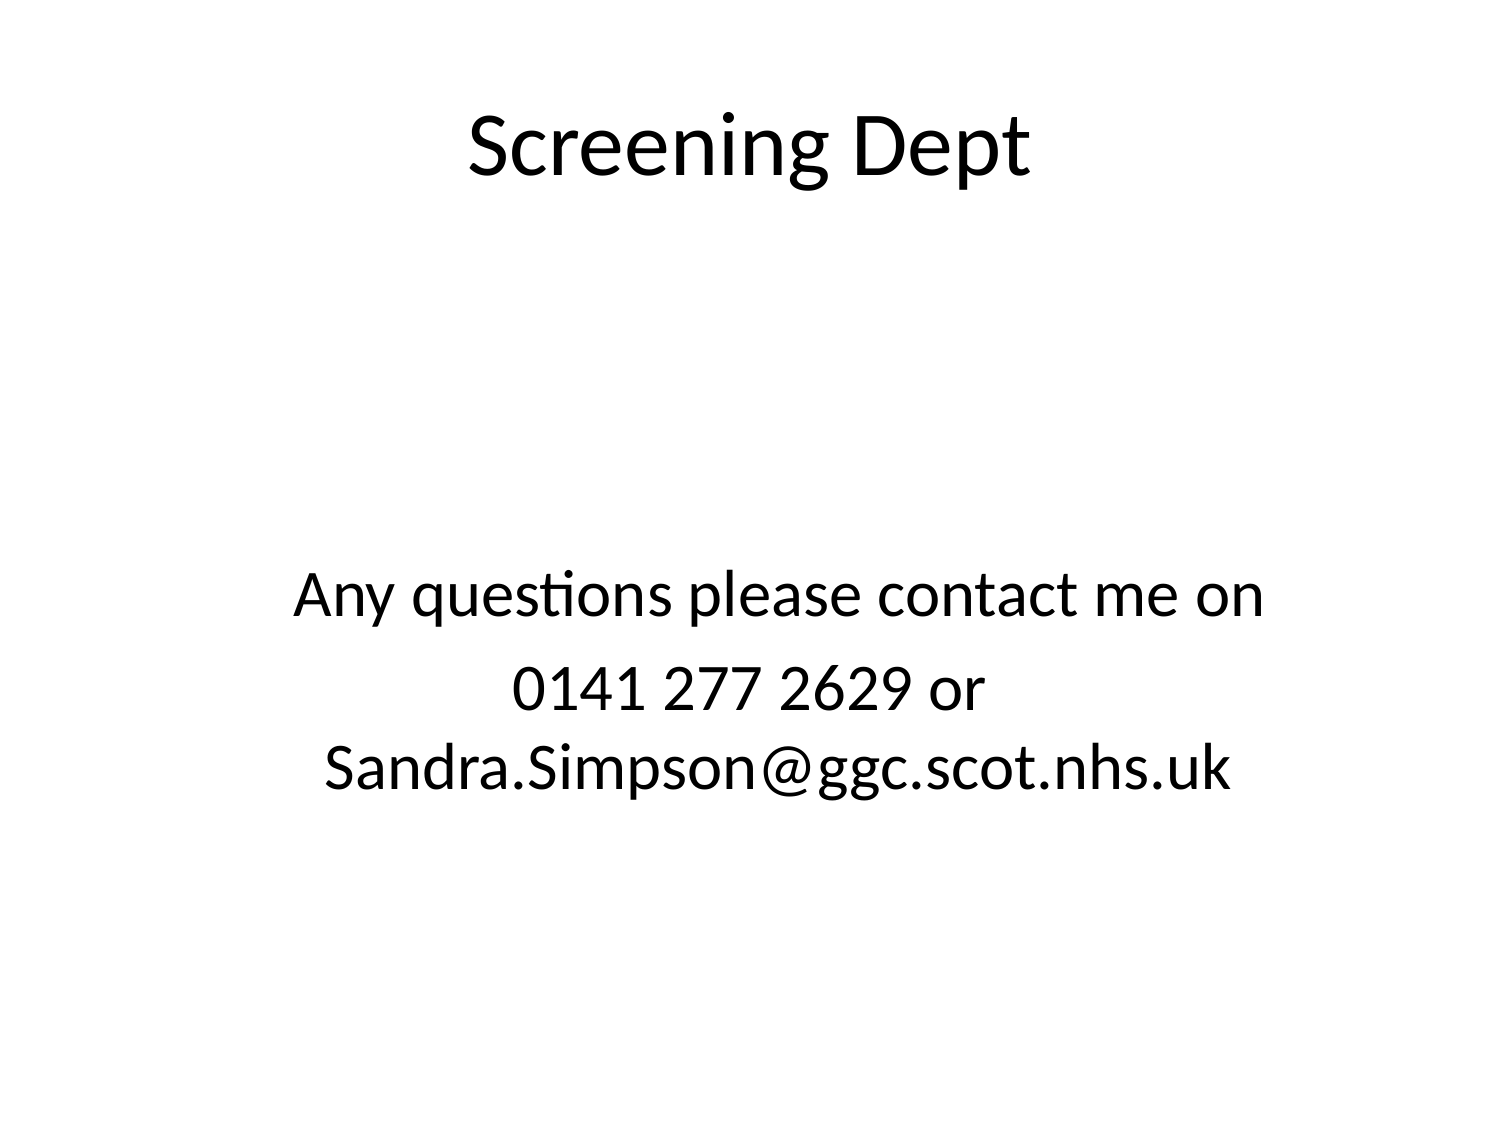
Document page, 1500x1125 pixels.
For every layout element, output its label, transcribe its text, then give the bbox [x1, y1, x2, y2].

title Screening Dept [75, 45, 1425, 233]
list Any questions please contact me on 0141 277 2629 or Sandra.Simpson@ggc.scot.nhs.uk [75, 262, 1425, 1005]
